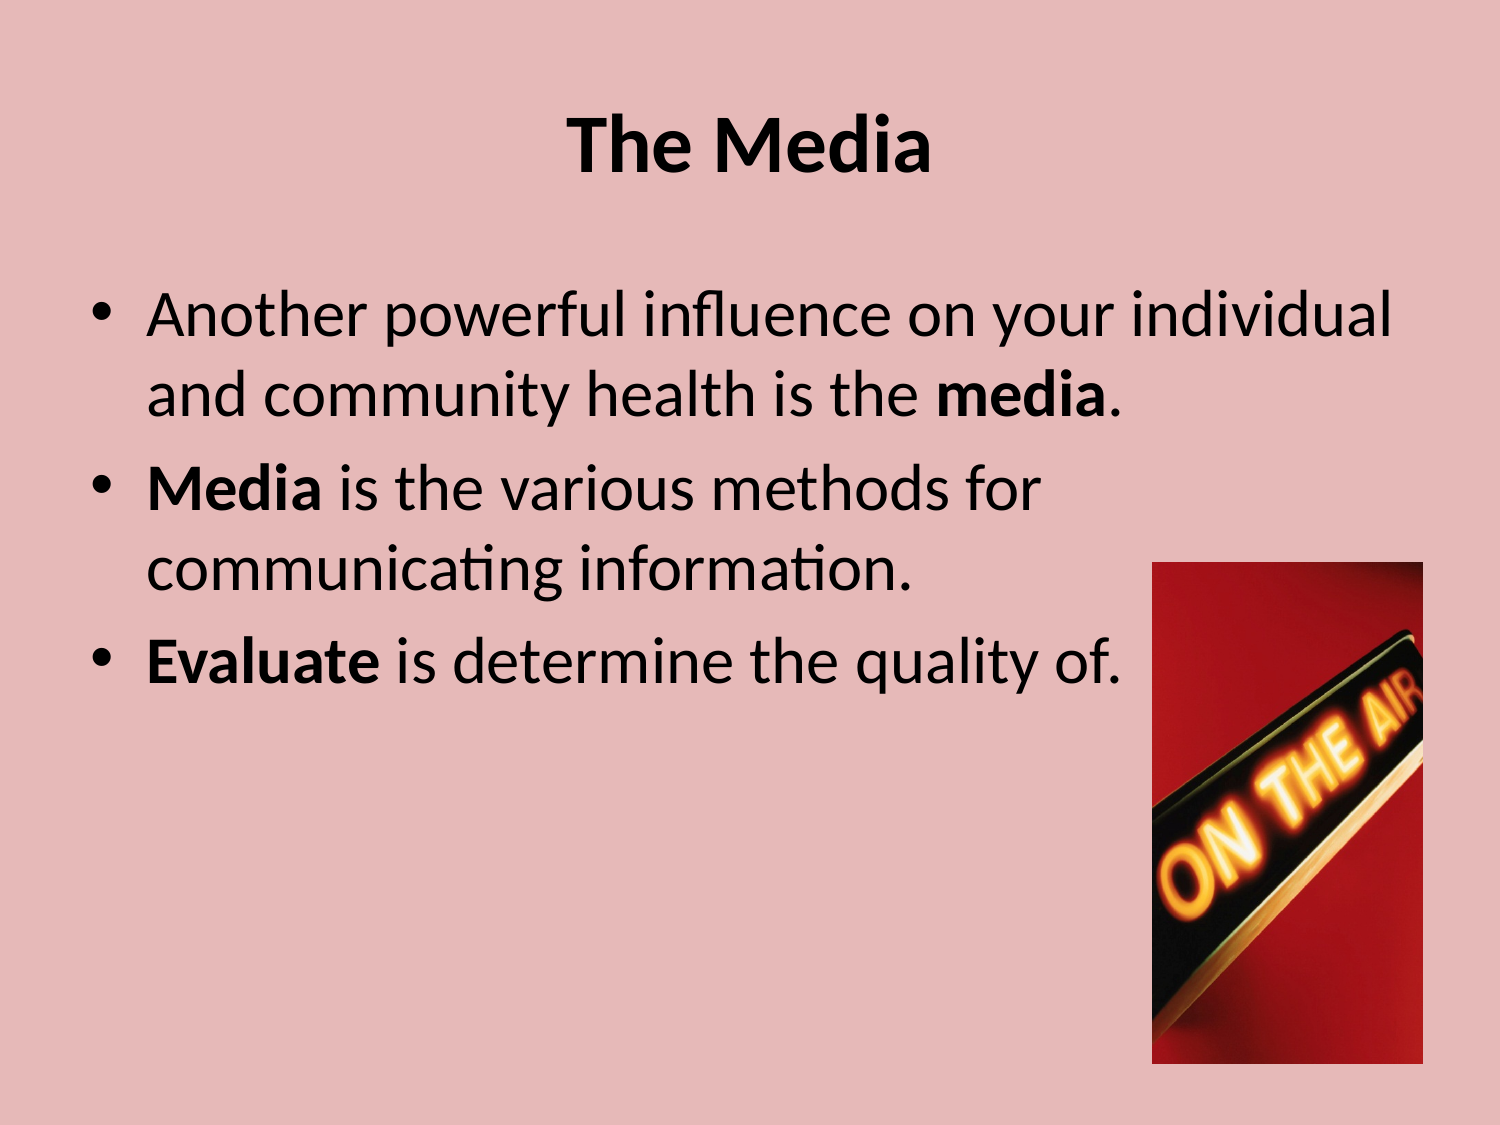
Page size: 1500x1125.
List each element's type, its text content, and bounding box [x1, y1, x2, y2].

list Another powerful influence on your individual and community health is the media. Media is the various methods for communicating information. Evaluate is determine the quality of. [75, 262, 1425, 1005]
title The Media [75, 45, 1425, 233]
picture [1152, 562, 1423, 1065]
